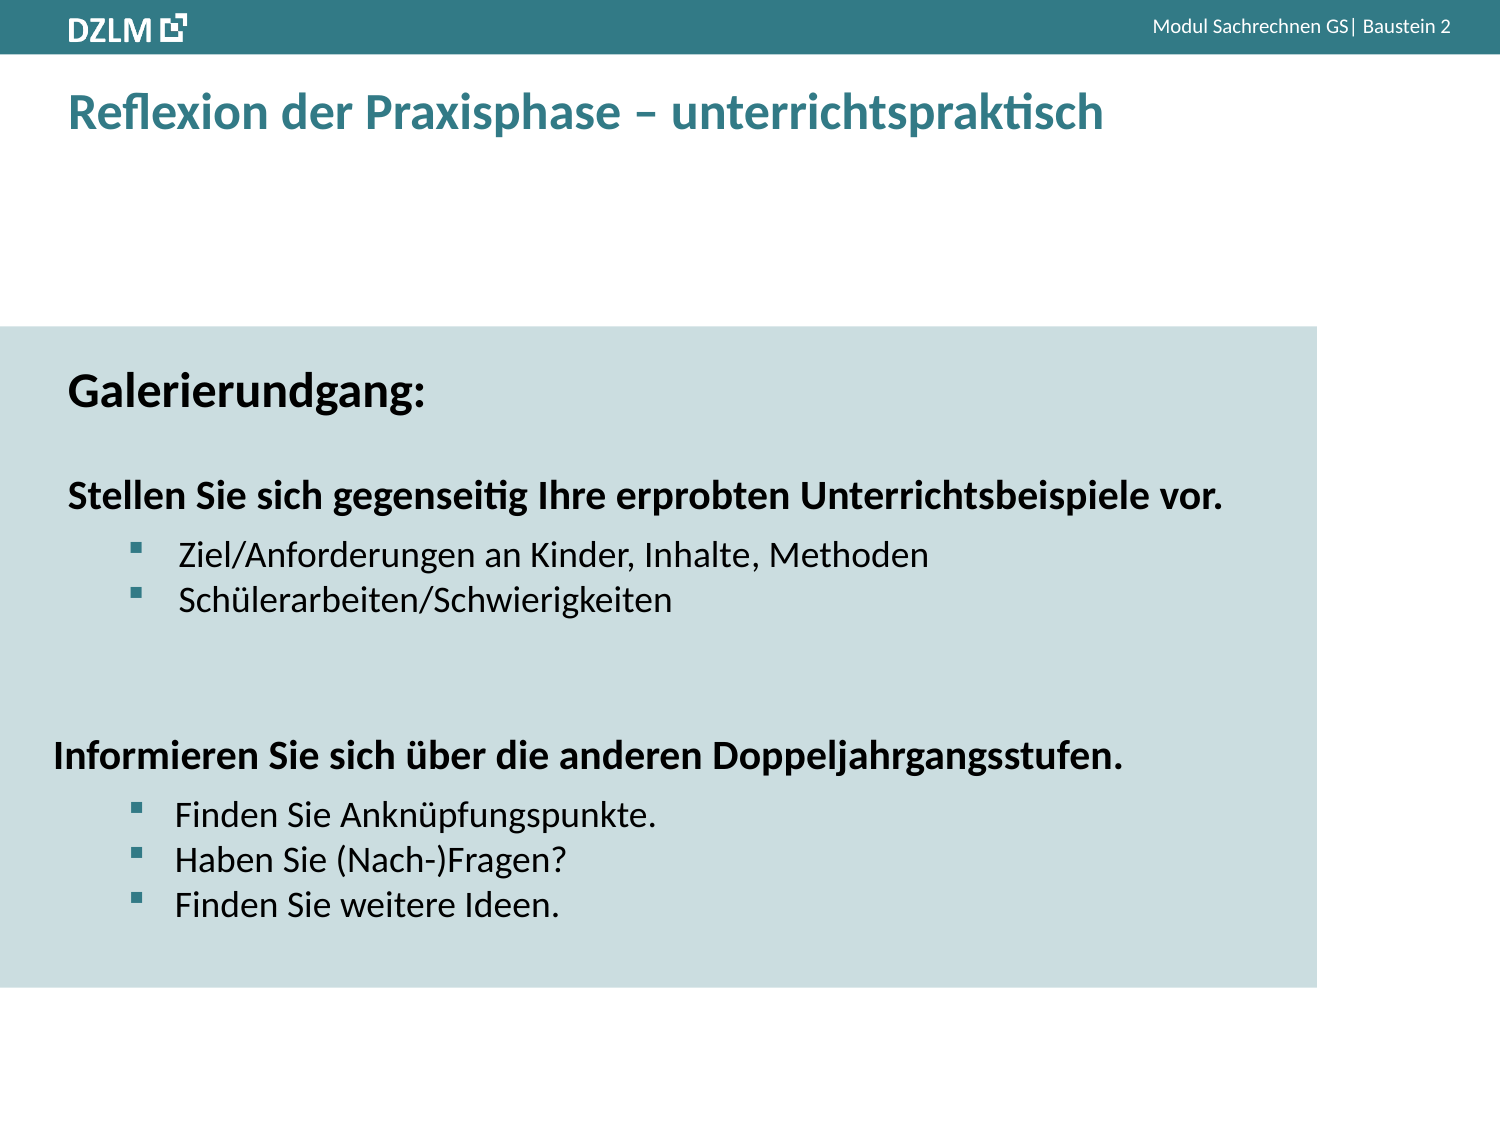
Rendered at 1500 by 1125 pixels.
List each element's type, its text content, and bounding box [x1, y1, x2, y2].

text_box [0, 326, 1317, 988]
title Reflexion der Praxisphase – unterrichtspraktisch [53, 68, 1500, 149]
text_box Galerierundgang: [53, 349, 1199, 425]
text_box Informieren Sie sich über die anderen Doppeljahrgangsstufen. Finden Sie Anknüpfungspunkte. Haben Sie (Nach-)Fragen? Finden Sie weitere Ideen. [53, 727, 1341, 976]
list Stellen Sie sich gegenseitig Ihre erprobten Unterrichtsbeispiele vor. Ziel/Anforderungen an Kinder, Inhalte, Methoden Schülerarbeiten/Schwierigkeiten [52, 467, 1282, 717]
